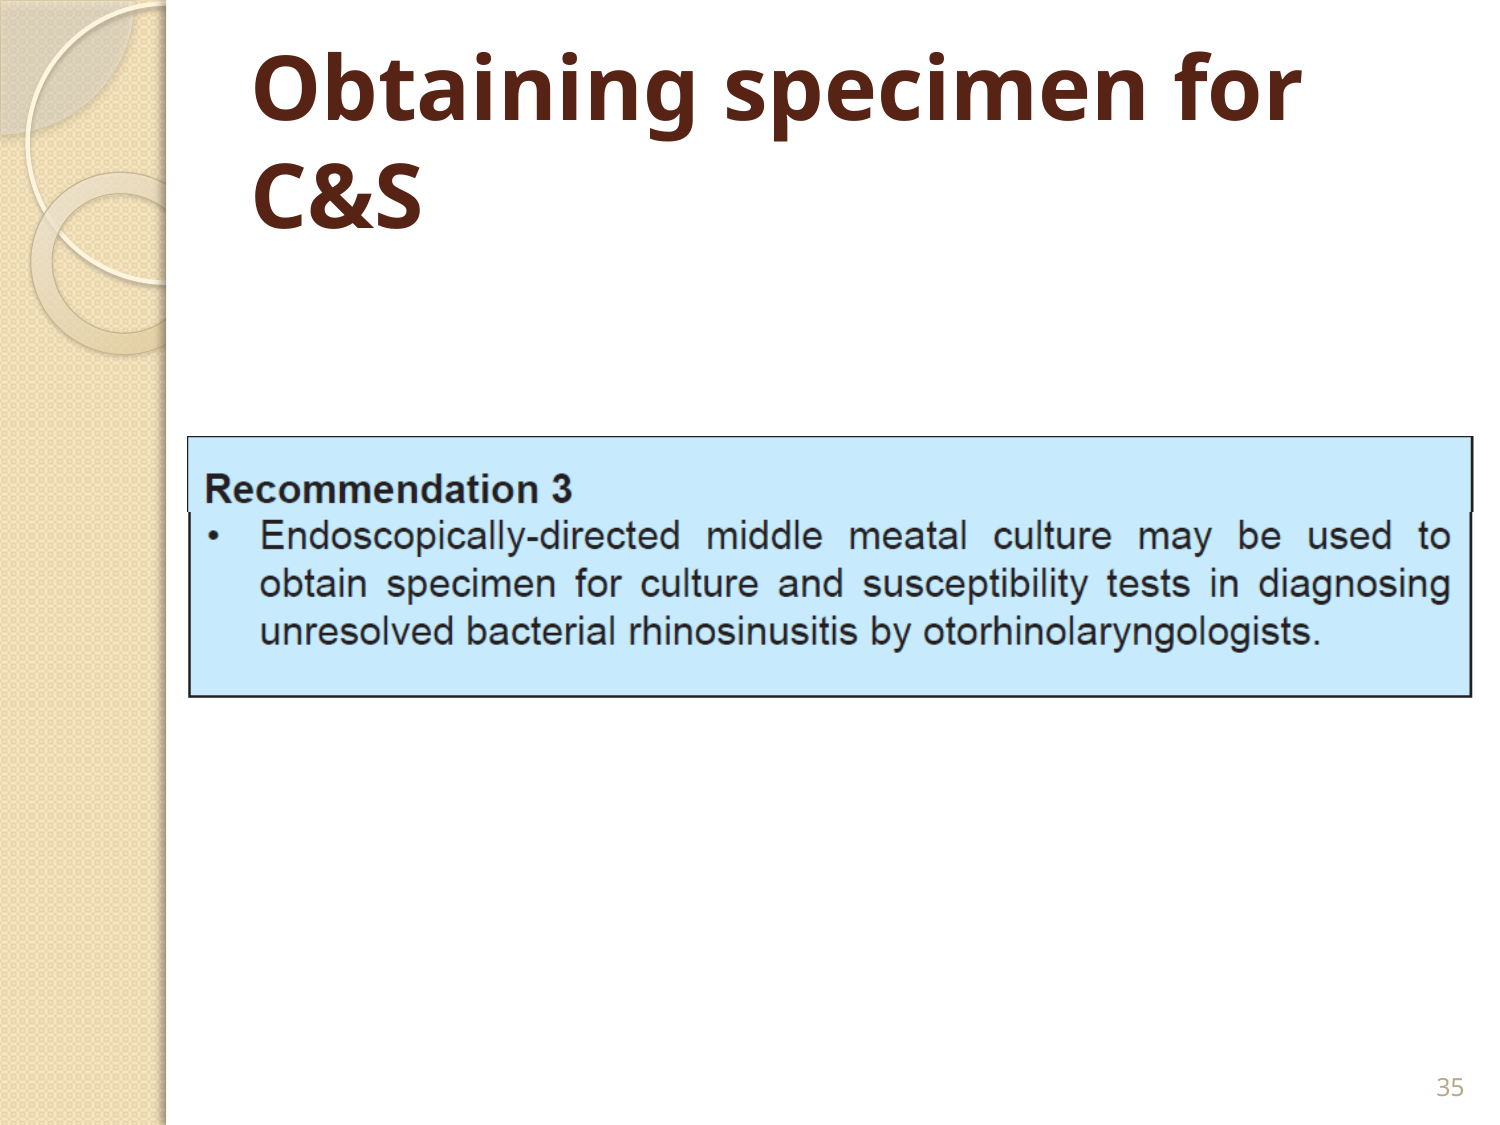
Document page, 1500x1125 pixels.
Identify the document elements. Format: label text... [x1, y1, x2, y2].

picture [187, 435, 1476, 703]
title Obtaining specimen for C&S [235, 45, 1466, 233]
slide_number 35 [1413, 1034, 1488, 1113]
